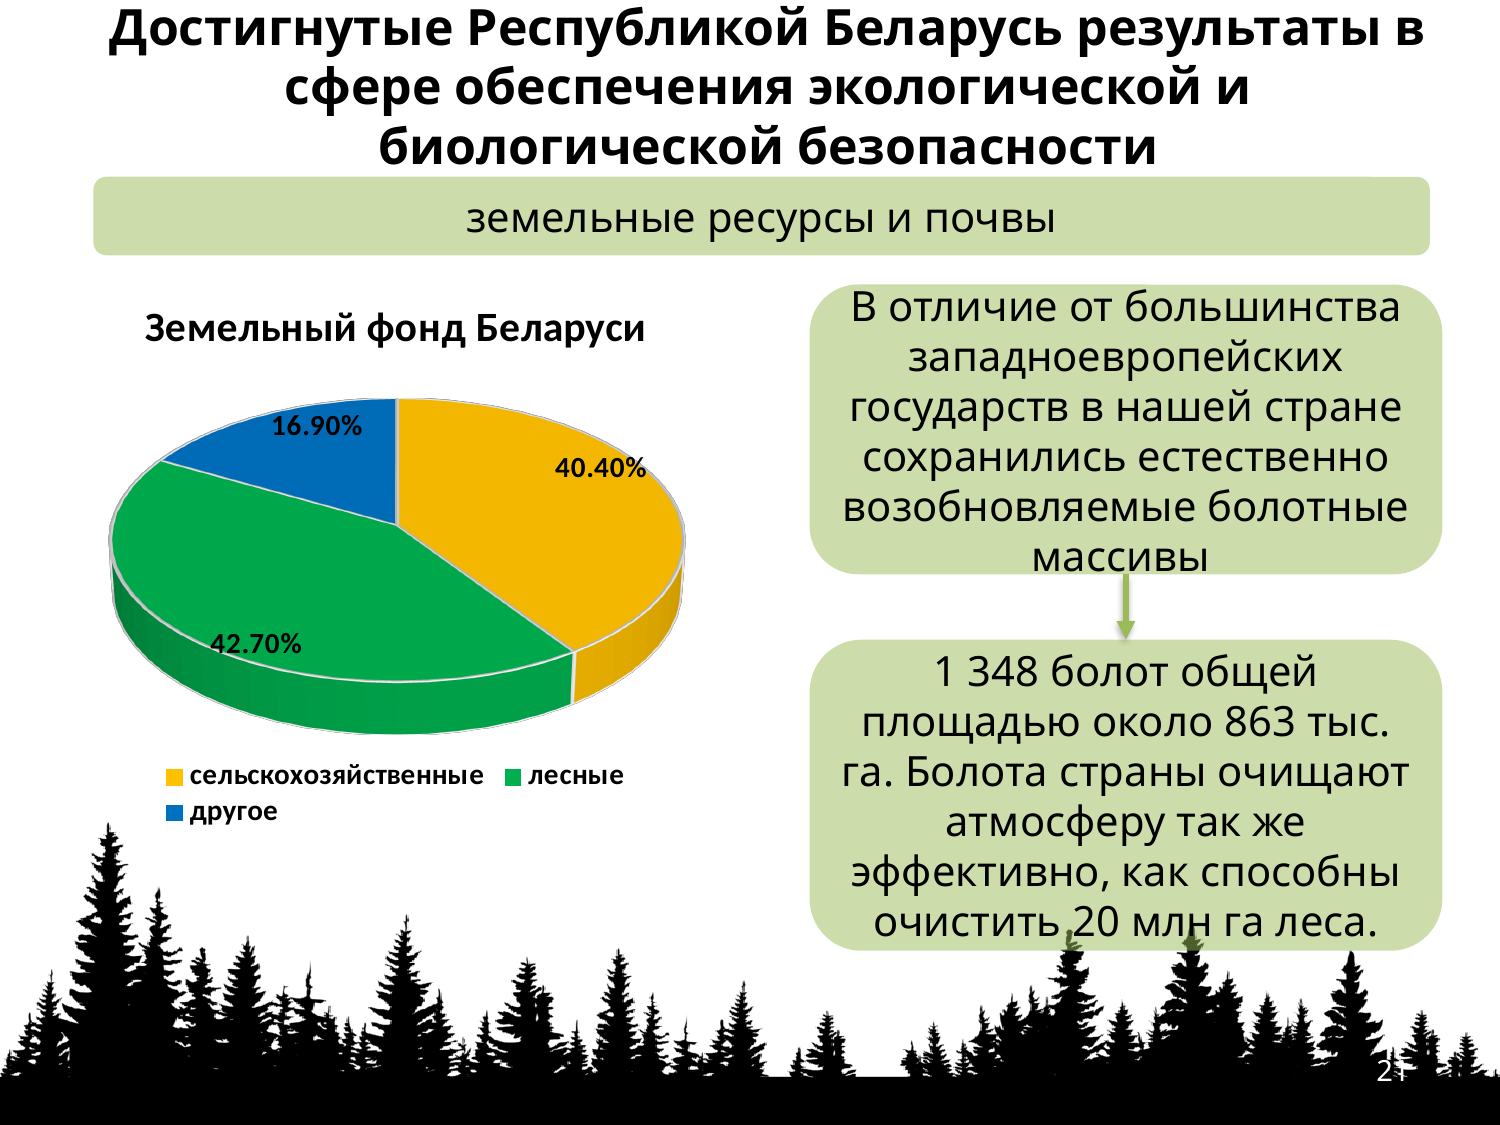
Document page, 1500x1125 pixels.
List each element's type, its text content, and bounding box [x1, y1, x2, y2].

chart [41, 278, 751, 835]
text_box В отличие от большинства западноевропейских государств в нашей стране сохранились естественно возобновляемые болотные массивы [809, 284, 1443, 575]
text_box Достигнутые Республикой Беларусь результаты в сфере обеспечения экологической и биологической безопасности [93, 0, 1444, 172]
text_box 1 348 болот общей площадью около 863 тыс. га. Болота страны очищают атмосферу так же эффективно, как способны очистить 20 млн га леса. [809, 639, 1443, 820]
picture [0, 822, 1500, 1125]
text_box земельные ресурсы и почвы [93, 176, 1430, 256]
